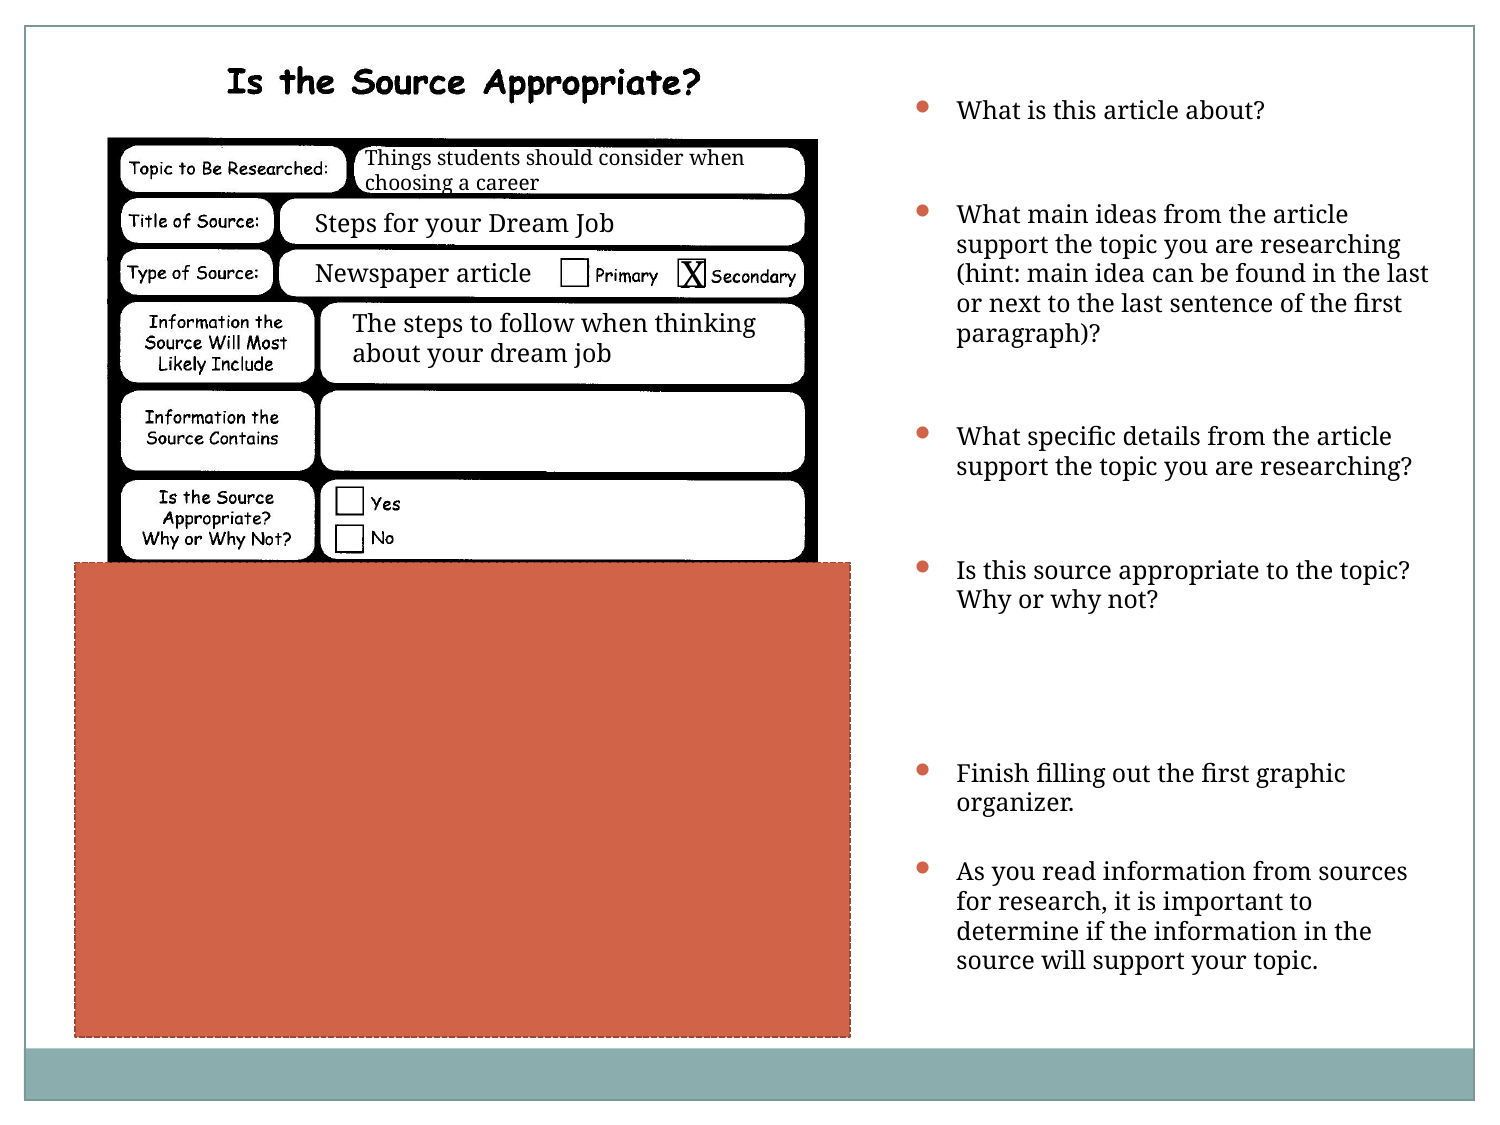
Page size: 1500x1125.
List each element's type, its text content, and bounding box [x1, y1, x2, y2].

list What is this article about? What main ideas from the article support the topic you are researching (hint: main idea can be found in the last or next to the last sentence of the first paragraph)? What specific details from the article support the topic you are researching? Is this source appropriate to the topic? Why or why not? Finish filling out the first graphic organizer. As you read information from sources for research, it is important to determine if the information in the source will support your topic. [900, 87, 1450, 993]
picture [62, 49, 851, 1038]
